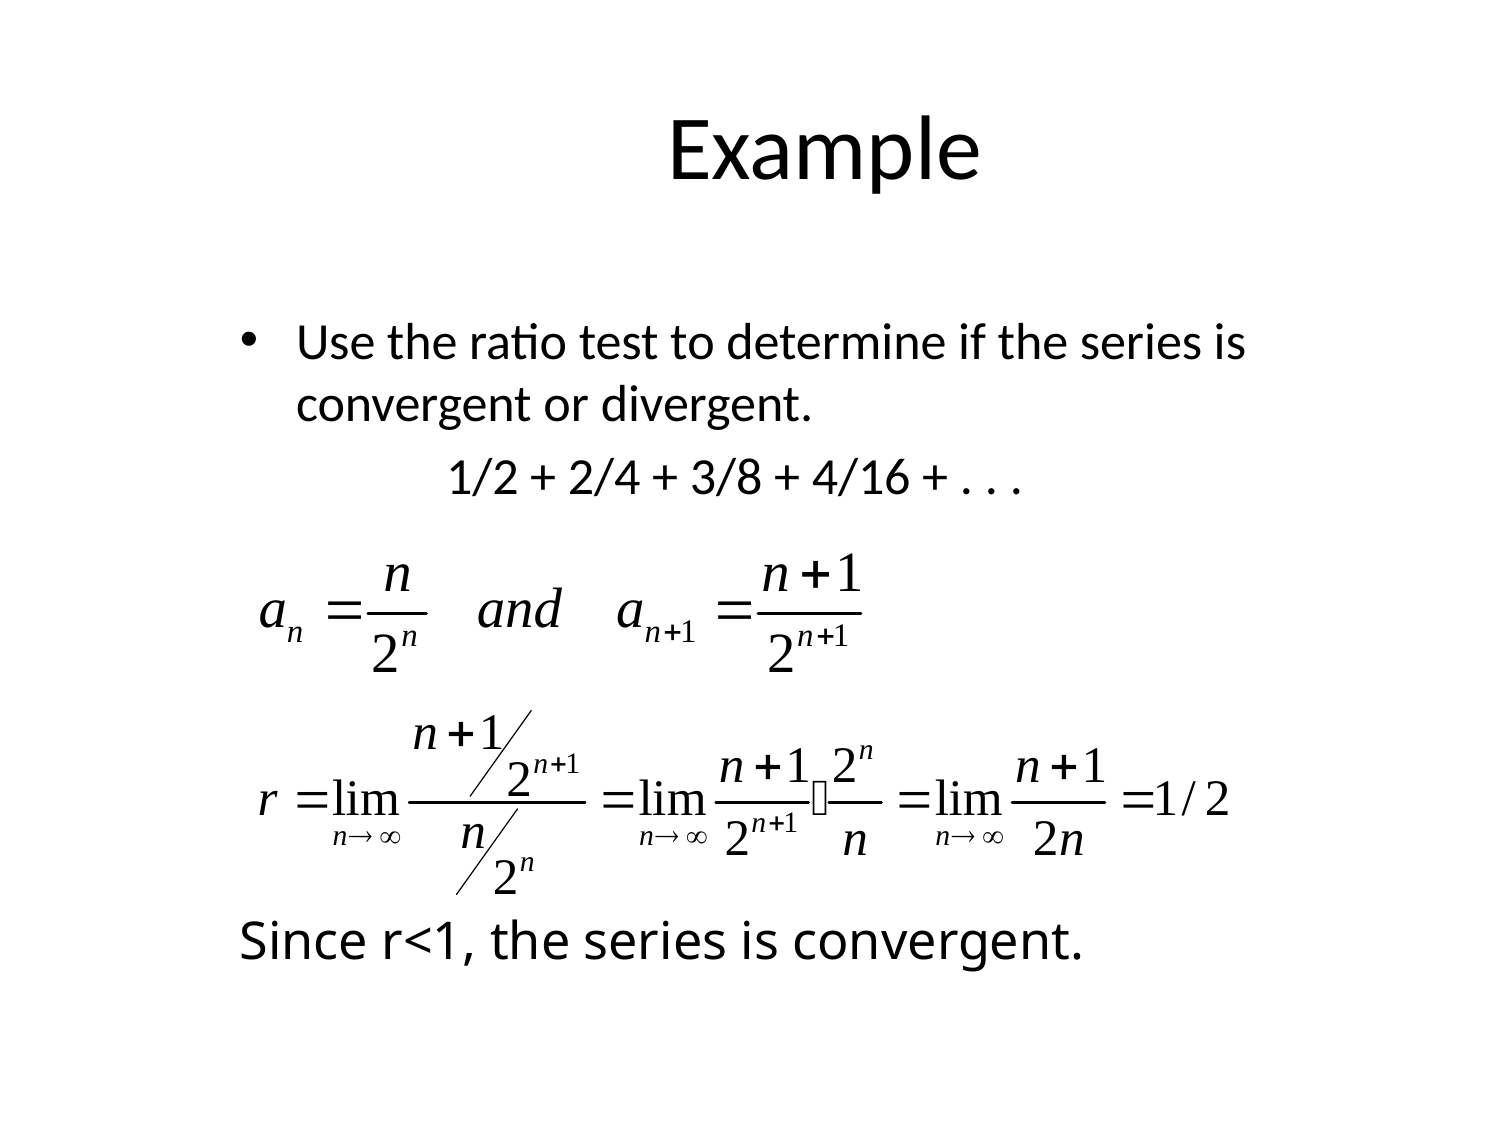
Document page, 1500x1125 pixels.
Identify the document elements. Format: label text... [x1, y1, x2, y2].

text_box Since r<1, the series is convergent. [225, 899, 1388, 978]
title Example [224, 49, 1425, 237]
list Use the ratio test to determine if the series is convergent or divergent. 1/2 + 2/4 + 3/8 + 4/16 + . . . [224, 299, 1363, 550]
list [249, 699, 1238, 906]
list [249, 537, 876, 685]
